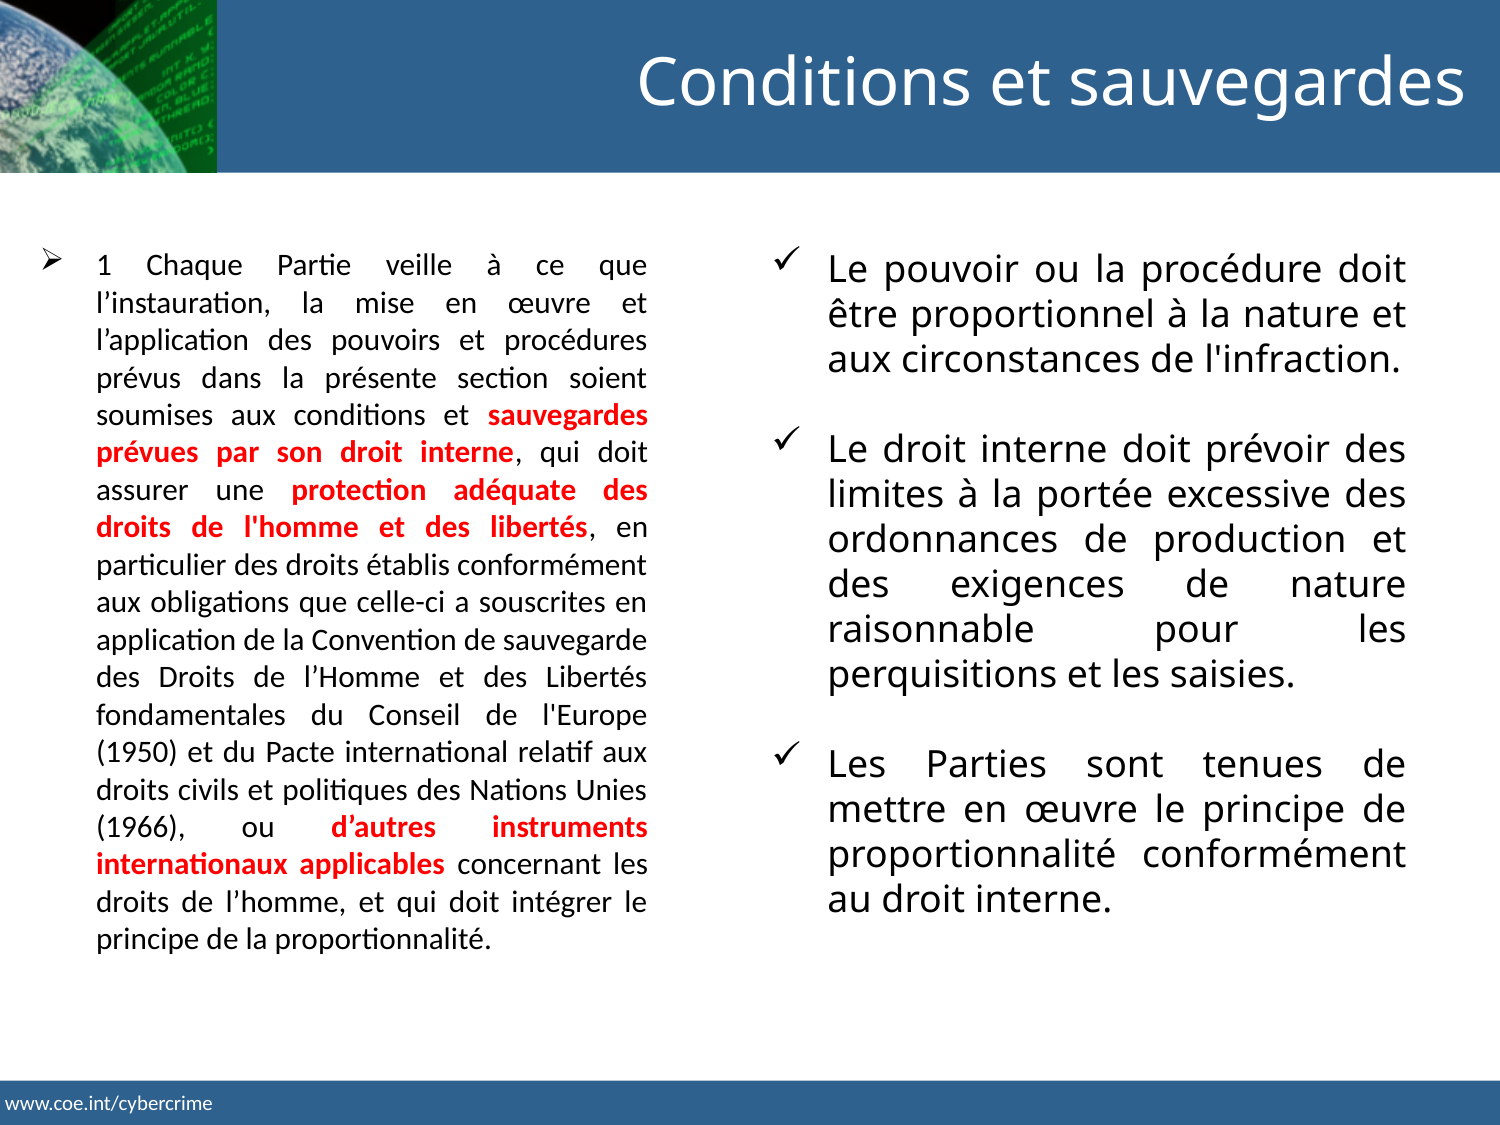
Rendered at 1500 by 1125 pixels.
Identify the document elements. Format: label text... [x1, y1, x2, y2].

picture [0, 0, 217, 173]
text_box Conditions et sauvegardes [230, 31, 1483, 126]
text_box Le pouvoir ou la procédure doit être proportionnel à la nature et aux circonstances de l'infraction. Le droit interne doit prévoir des limites à la portée excessive des ordonnances de production et des exigences de nature raisonnable pour les perquisitions et les saisies. Les Parties sont tenues de mettre en œuvre le principe de proportionnalité conformément au droit interne. [756, 237, 1422, 927]
text_box 1 Chaque Partie veille à ce que l’instauration, la mise en œuvre et l’application des pouvoirs et procédures prévus dans la présente section soient soumises aux conditions et sauvegardes prévues par son droit interne, qui doit assurer une protection adéquate des droits de l'homme et des libertés, en particulier des droits établis conformément aux obligations que celle-ci a souscrites en application de la Convention de sauvegarde des Droits de l’Homme et des Libertés fondamentales du Conseil de l'Europe (1950) et du Pacte international relatif aux droits civils et politiques des Nations Unies (1966), ou d’autres instruments internationaux applicables concernant les droits de l’homme, et qui doit intégrer le principe de la proportionnalité. [25, 237, 664, 964]
